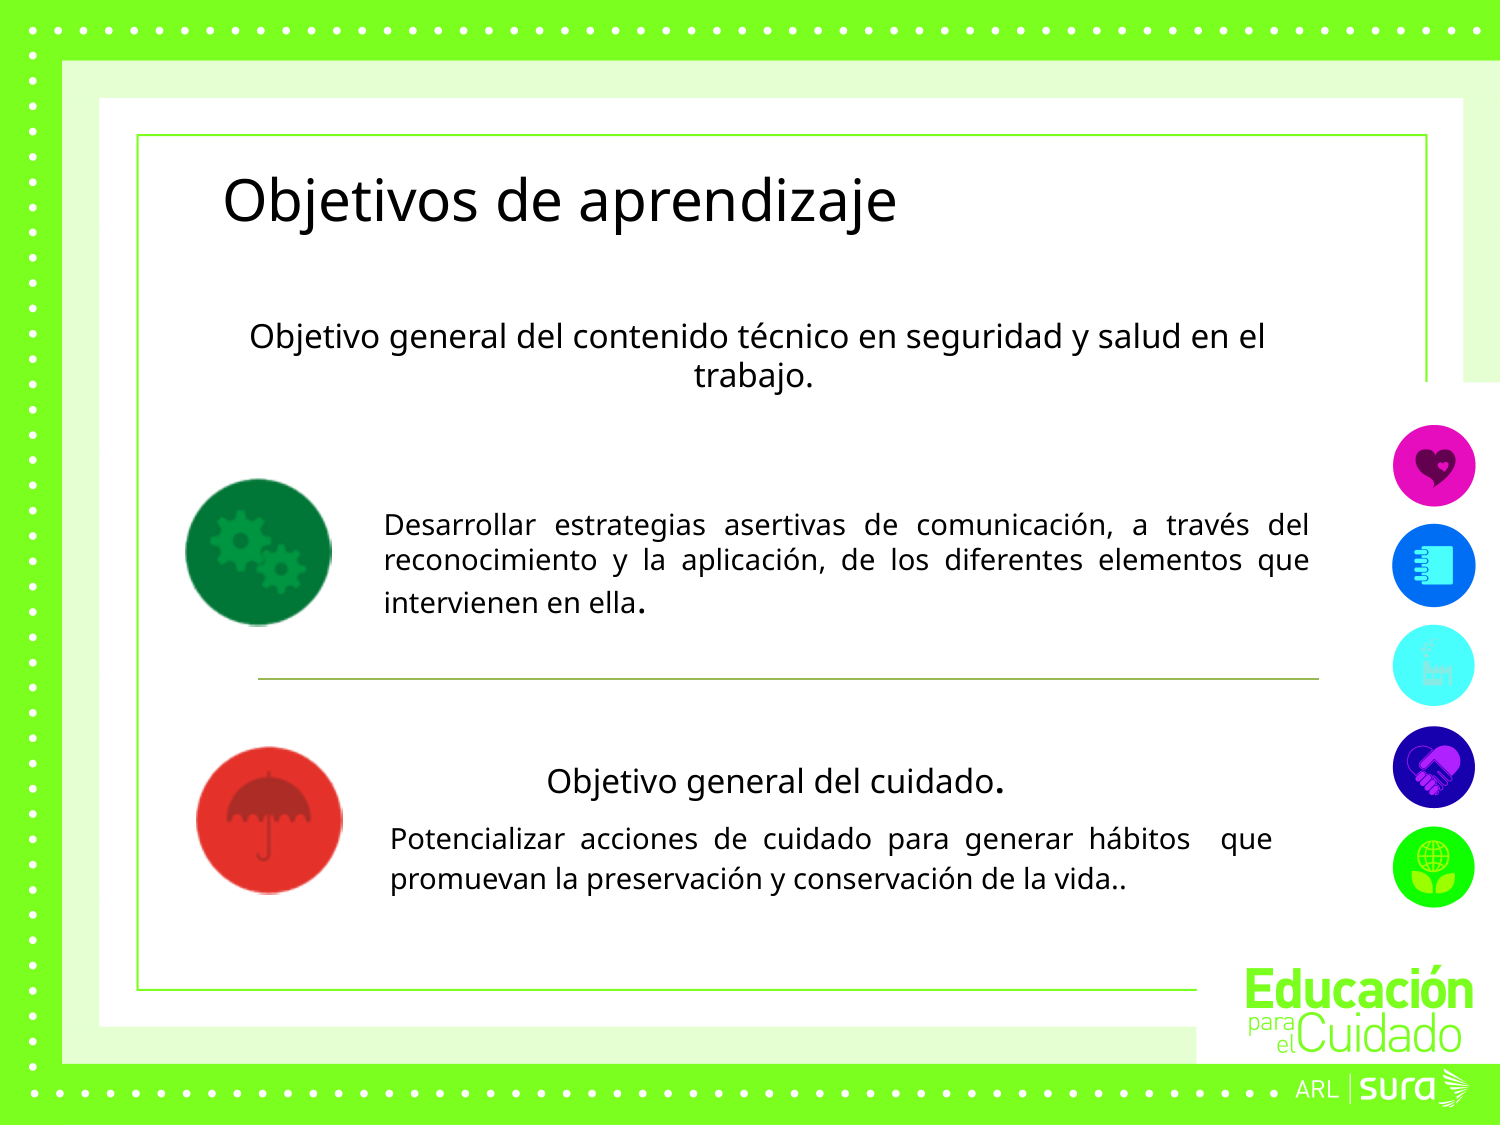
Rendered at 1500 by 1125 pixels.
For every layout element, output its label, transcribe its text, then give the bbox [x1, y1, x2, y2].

text_box Objetivo general del cuidado. [344, 746, 1332, 807]
text_box Objetivo general del contenido técnico en seguridad y salud en el trabajo. [185, 307, 1332, 402]
text_box Desarrollar estrategias asertivas de comunicación, a través del reconocimiento y la aplicación, de los diferentes elementos que intervienen en ella. [368, 498, 1326, 629]
picture [0, 0, 1500, 1125]
text_box Objetivos de aprendizaje [207, 155, 913, 241]
text_box Potencializar acciones de cuidado para generar hábitos que promuevan la preservación y conservación de la vida.. [375, 807, 1289, 903]
